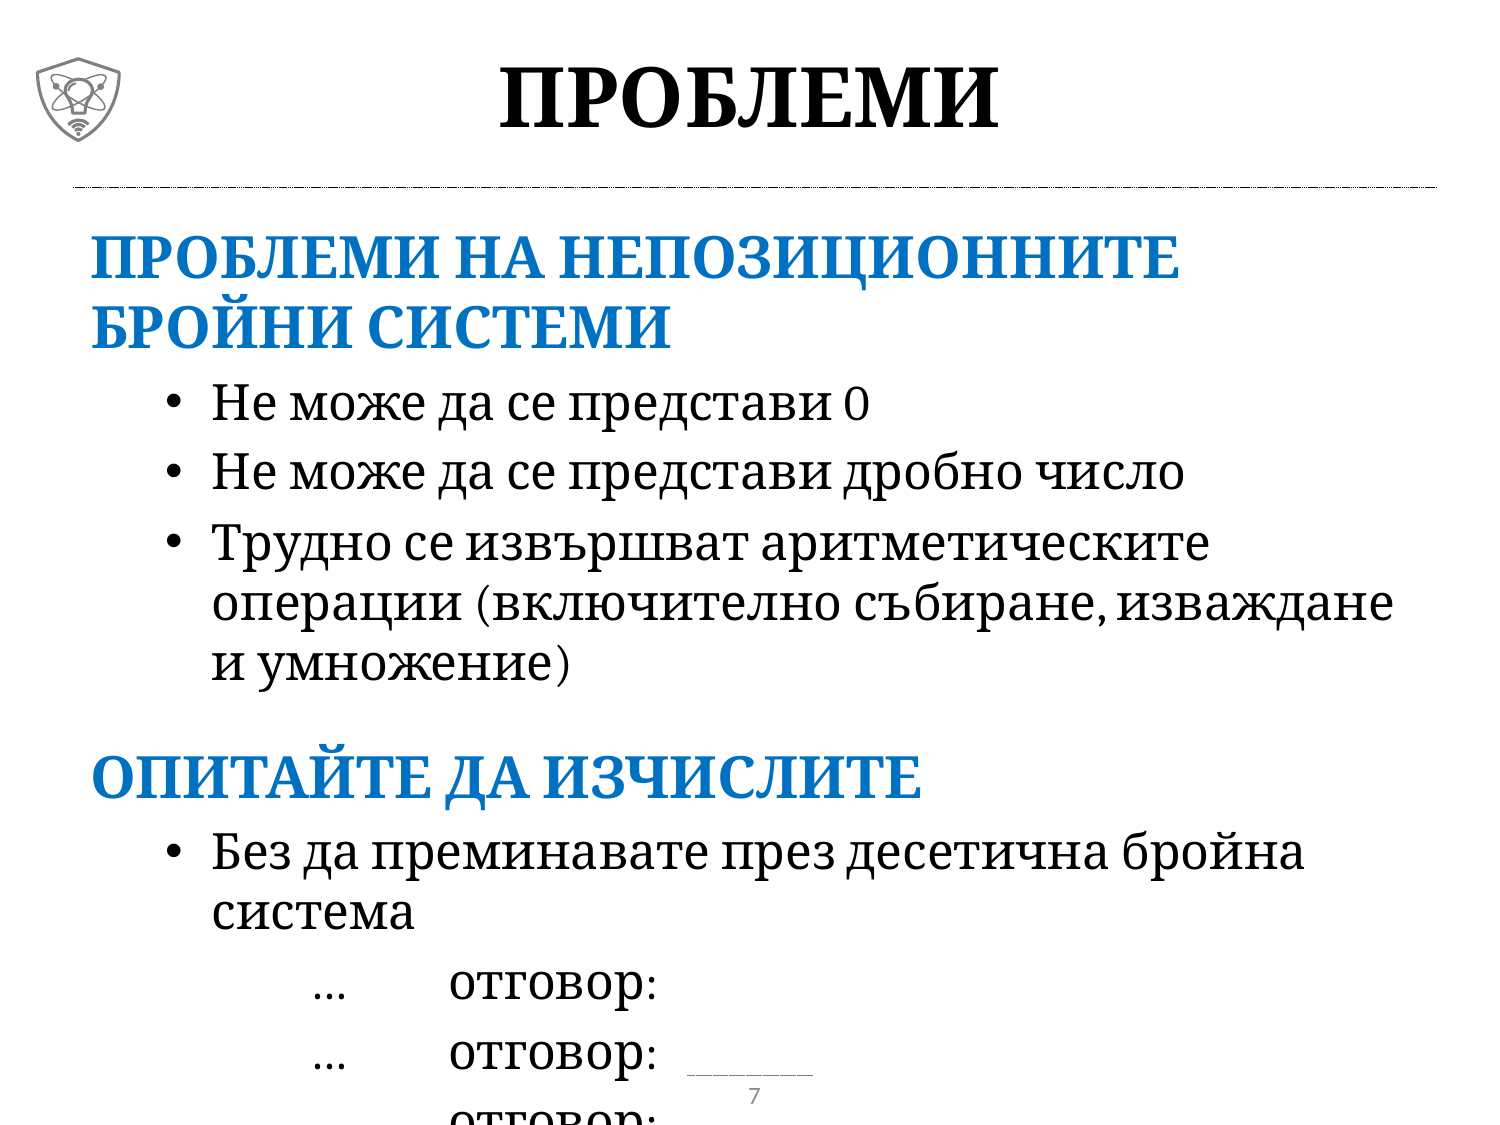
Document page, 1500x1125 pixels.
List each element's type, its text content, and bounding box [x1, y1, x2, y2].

title Проблеми [0, 0, 1500, 188]
slide_number 7 [579, 1065, 930, 1125]
